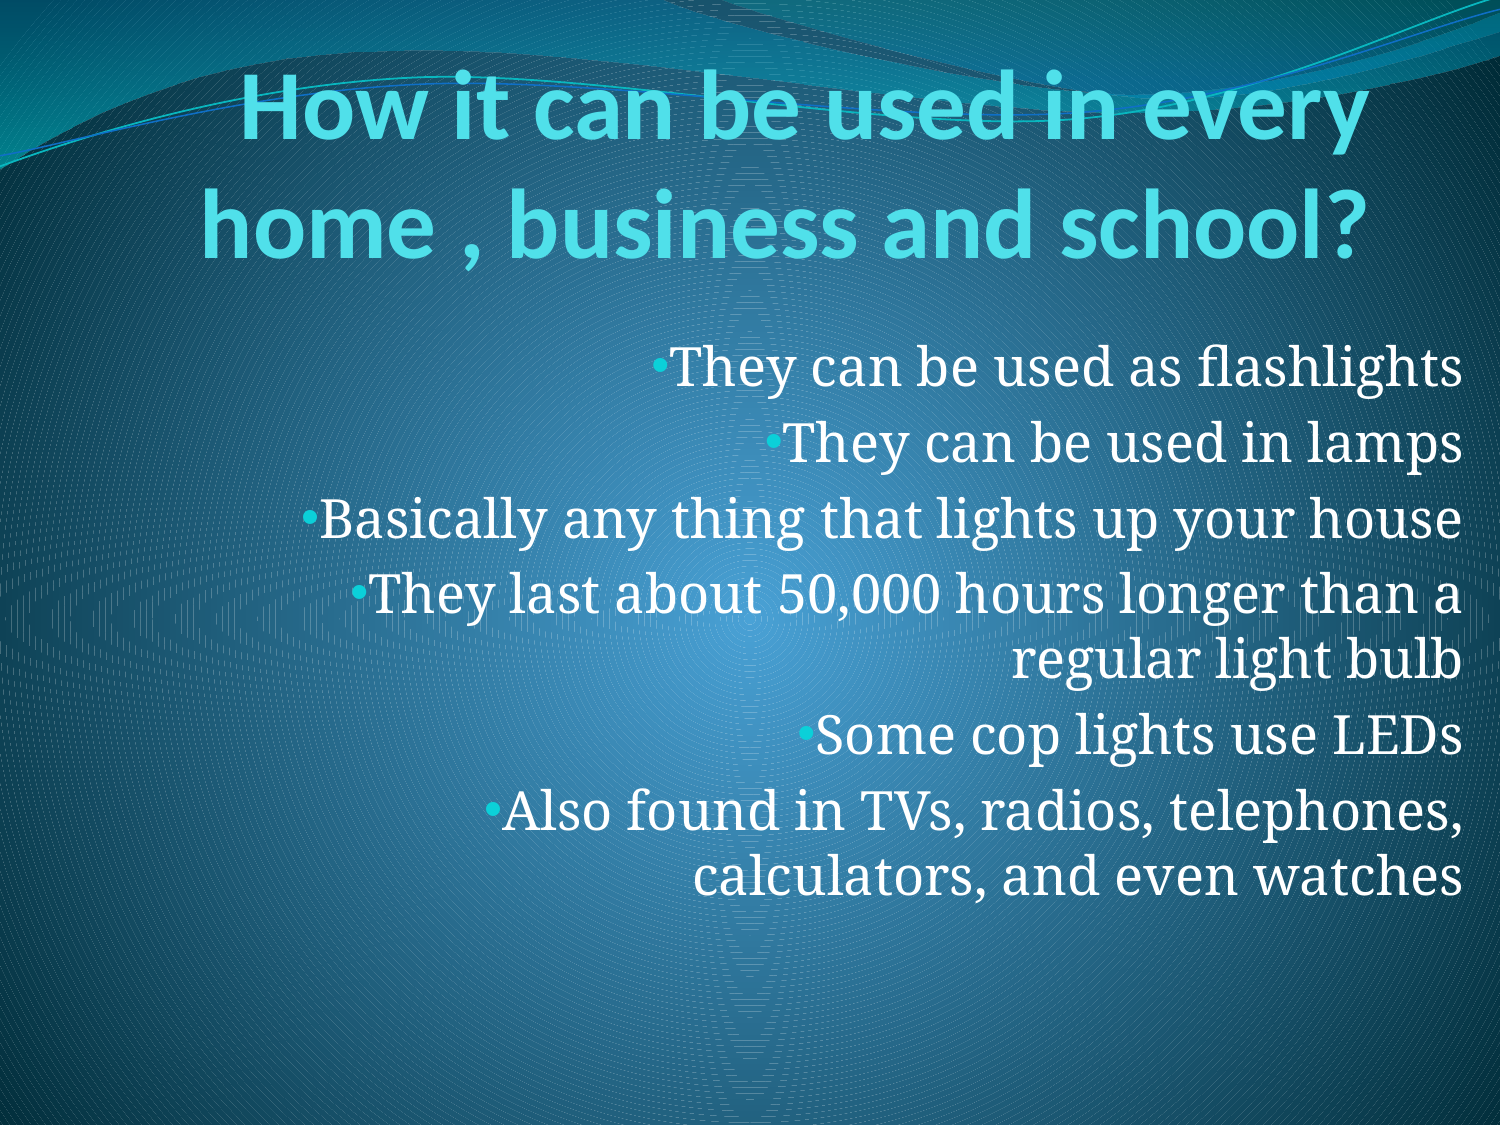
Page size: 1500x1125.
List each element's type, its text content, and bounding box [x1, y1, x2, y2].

title How it can be used in every home , business and school? [99, 37, 1375, 279]
subtitle They can be used as flashlights They can be used in lamps Basically any thing that lights up your house They last about 50,000 hours longer than a regular light bulb Some cop lights use LEDs Also found in TVs, radios, telephones, calculators, and even watches [225, 324, 1475, 925]
